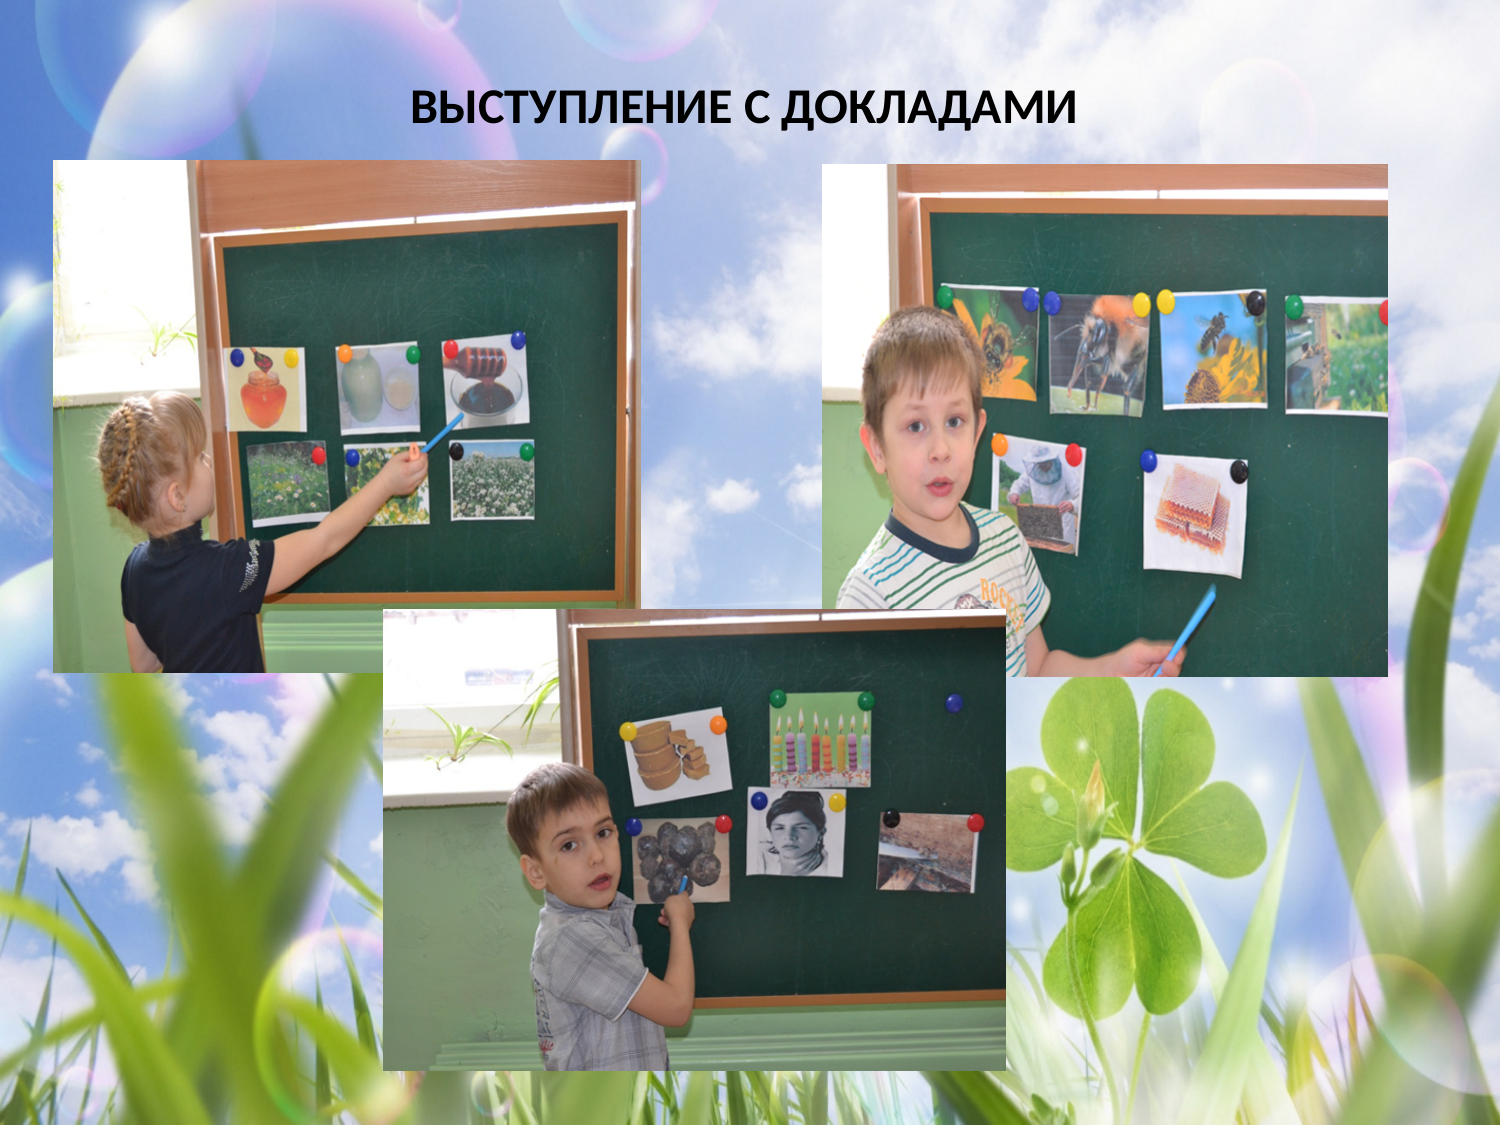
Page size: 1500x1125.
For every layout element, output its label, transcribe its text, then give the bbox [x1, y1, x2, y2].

text_box ВЫСТУПЛЕНИЕ С ДОКЛАДАМИ [395, 66, 1094, 142]
picture [0, 0, 1500, 1125]
